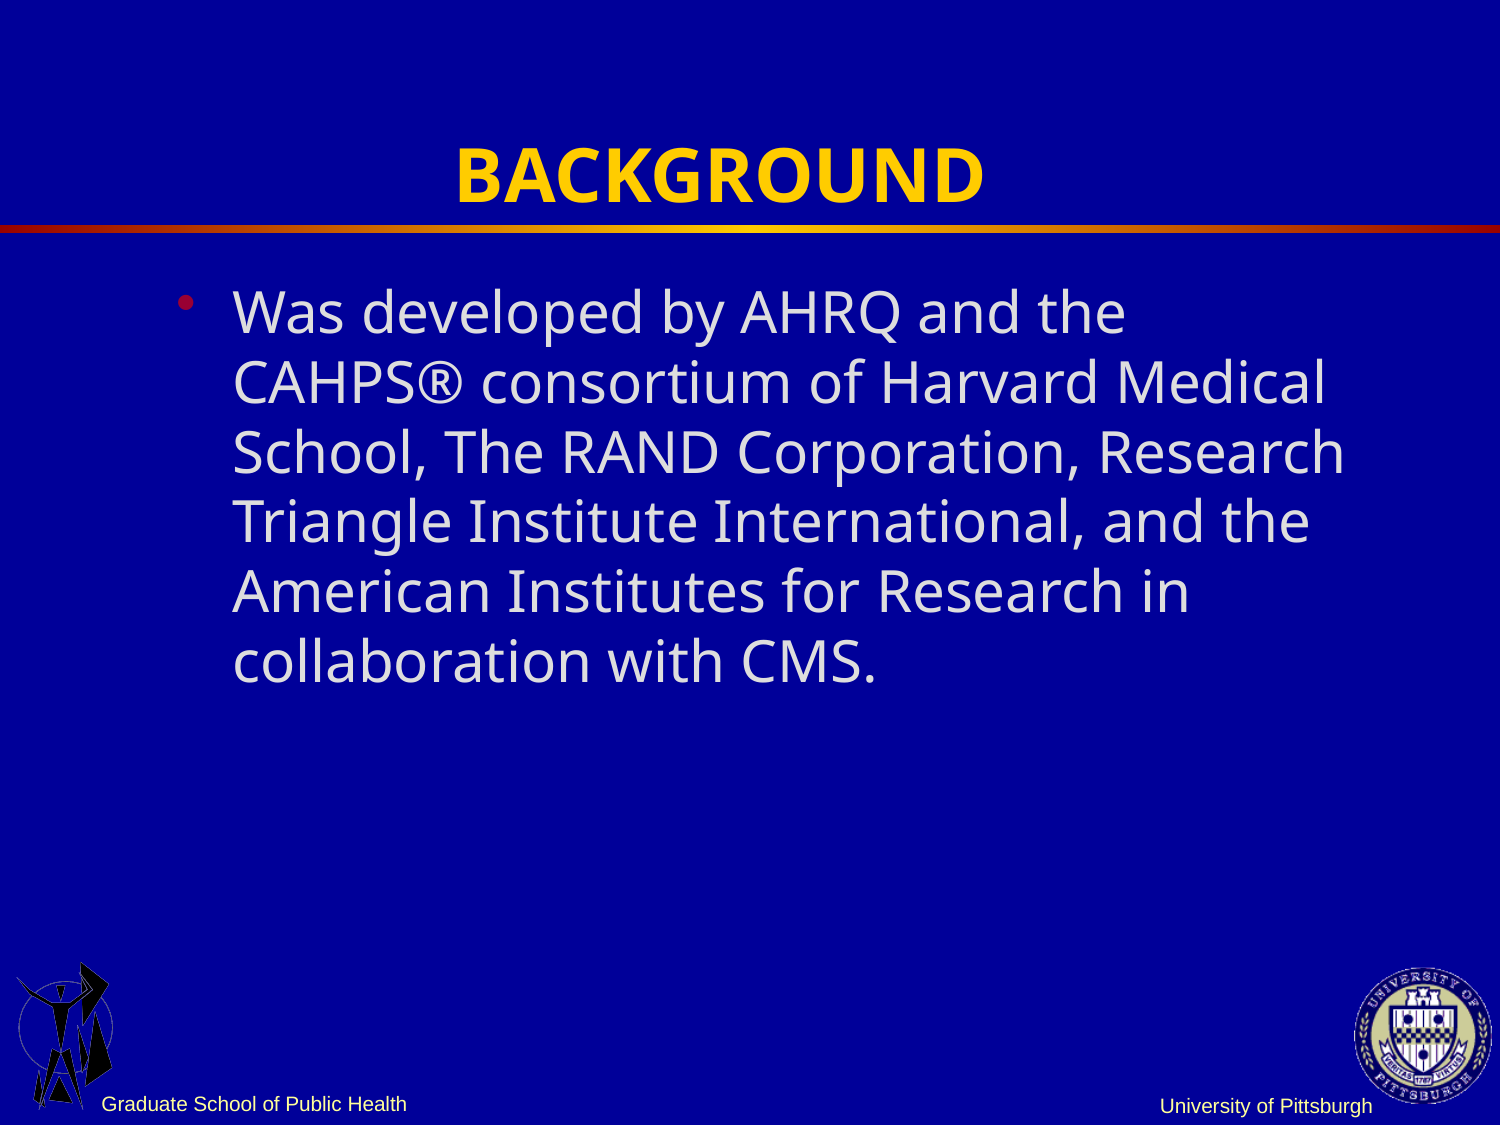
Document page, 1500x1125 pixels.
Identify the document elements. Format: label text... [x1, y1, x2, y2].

picture [1354, 962, 1492, 1104]
picture [16, 962, 113, 1110]
picture [104, 1098, 113, 1110]
list Was developed by AHRQ and the CAHPS® consortium of Harvard Medical School, The RAND Corporation, Research Triangle Institute International, and the American Institutes for Research in collaboration with CMS. [160, 267, 1388, 942]
title BACKGROUND [37, 37, 1463, 225]
